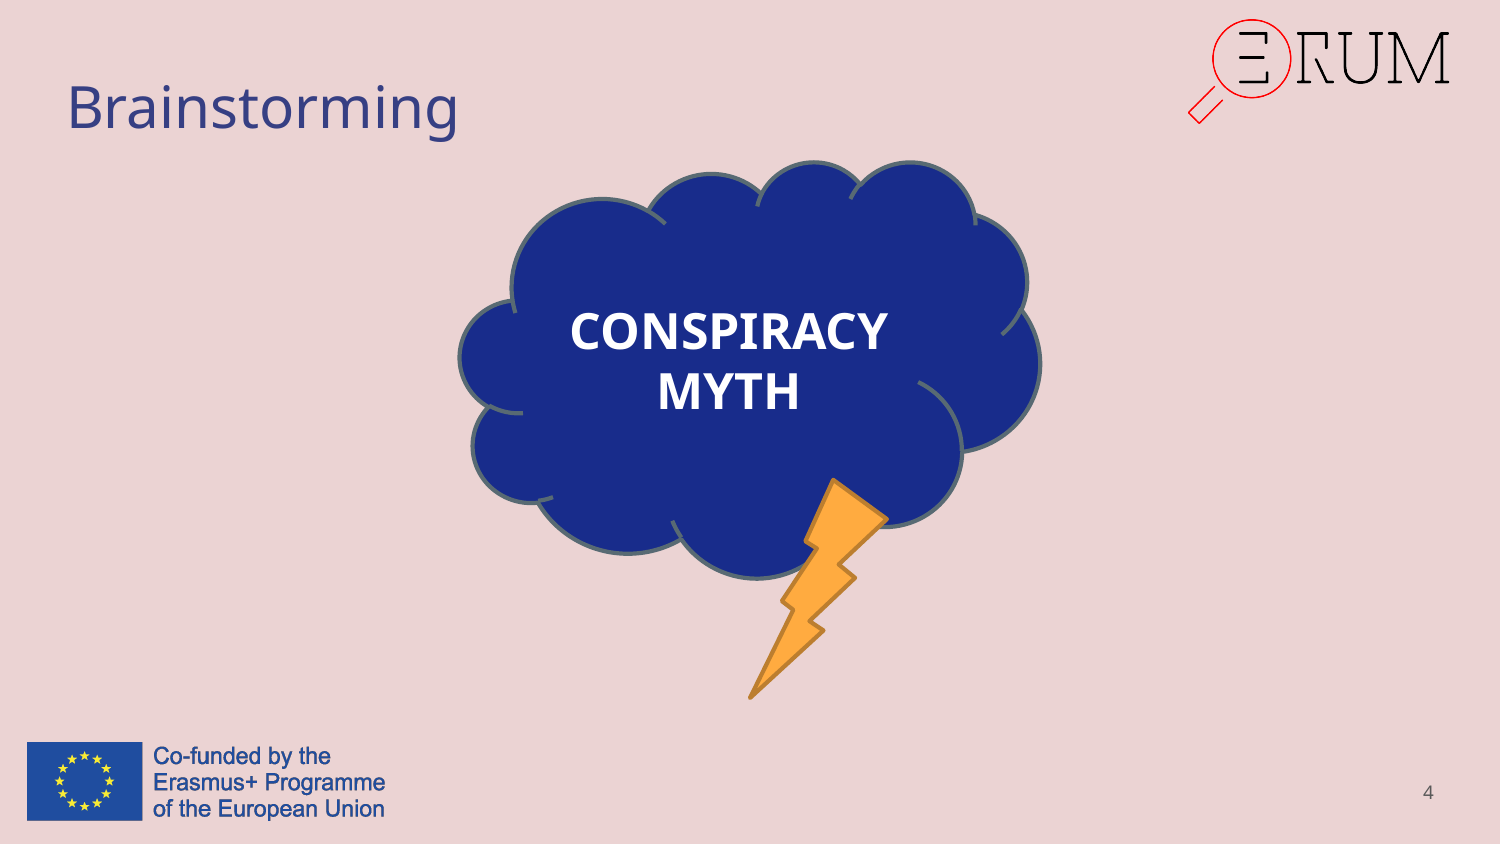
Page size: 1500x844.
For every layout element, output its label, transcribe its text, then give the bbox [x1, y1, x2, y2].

title Brainstorming [51, 55, 1168, 150]
picture [27, 742, 385, 821]
text_box [748, 477, 889, 700]
picture [1136, 0, 1500, 137]
slide_number 4 [1358, 761, 1449, 826]
text_box CONSPIRACY MYTH [457, 160, 1043, 581]
